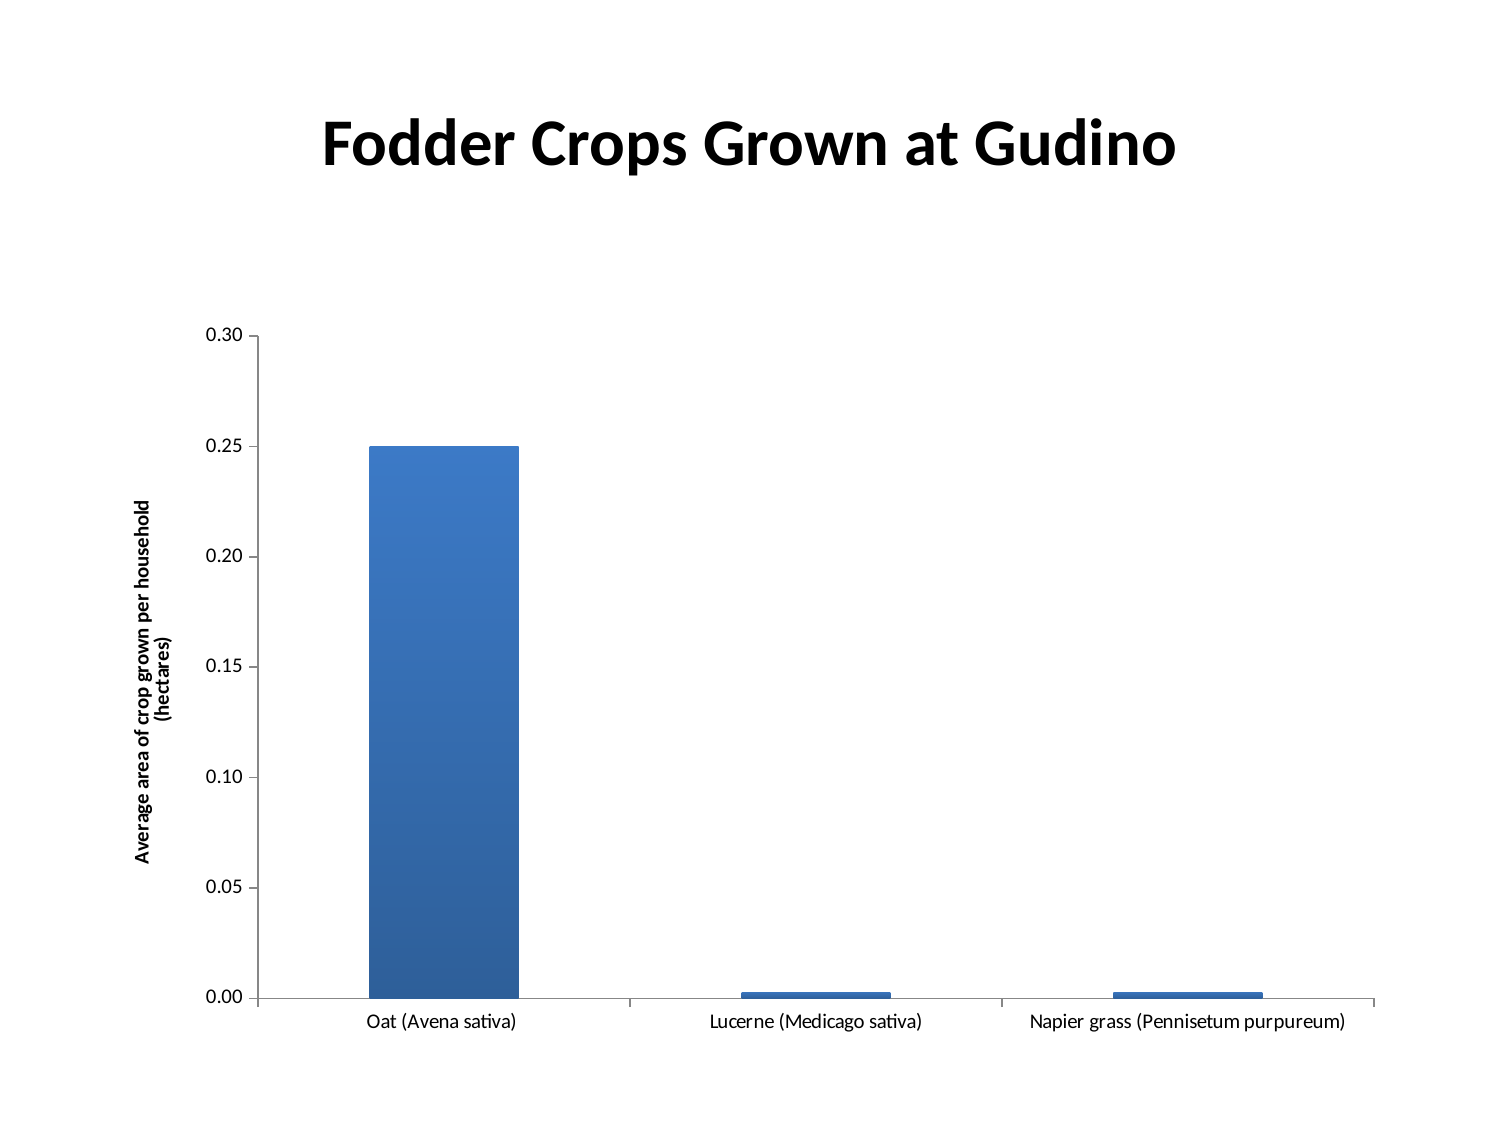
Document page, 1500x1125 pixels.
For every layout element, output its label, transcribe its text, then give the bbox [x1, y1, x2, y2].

chart [99, 224, 1401, 1051]
title Fodder Crops Grown at Gudino [75, 45, 1425, 233]
